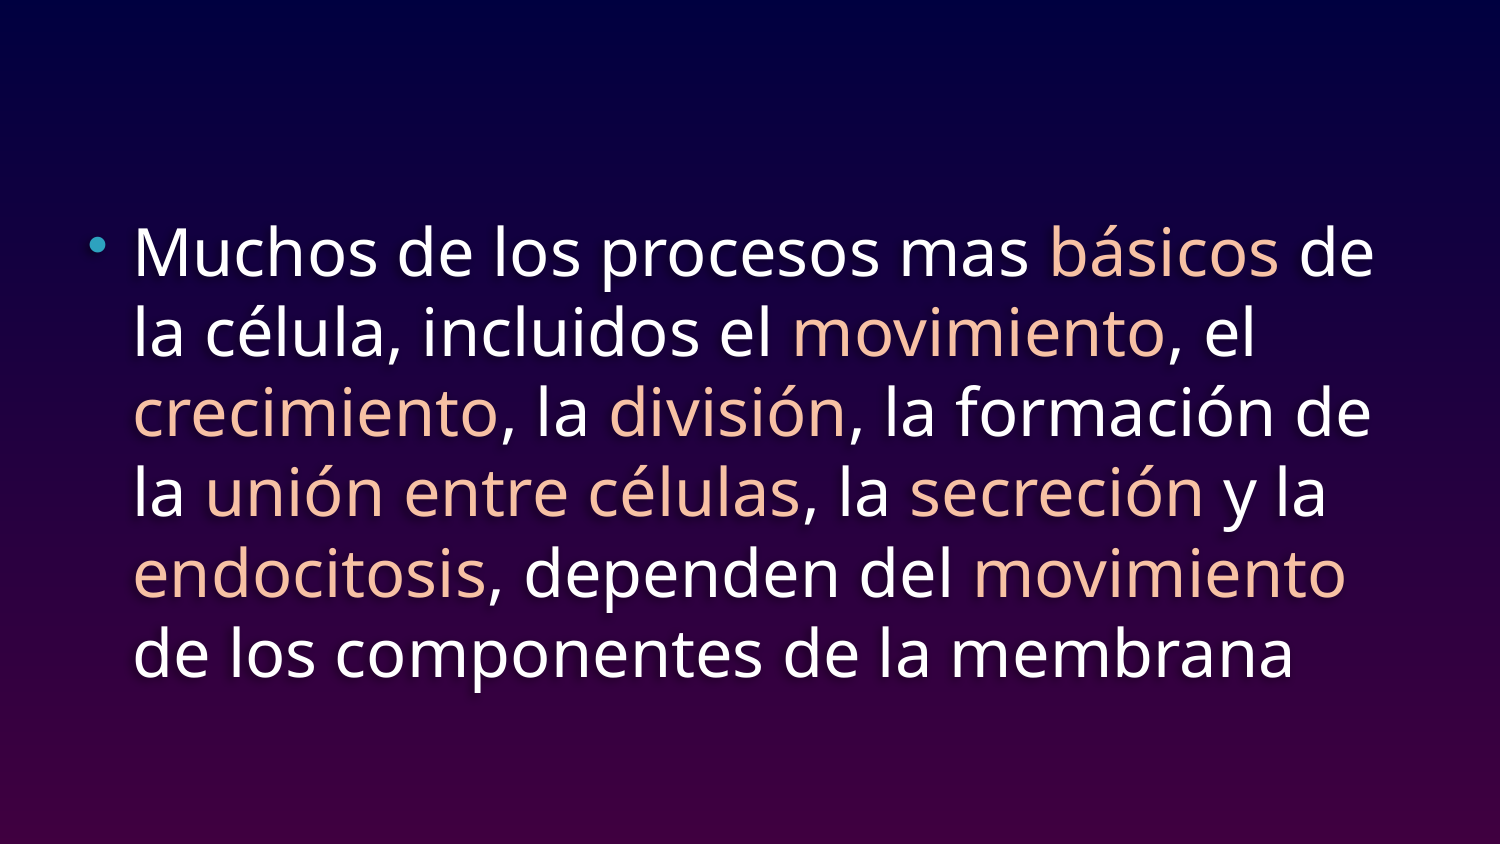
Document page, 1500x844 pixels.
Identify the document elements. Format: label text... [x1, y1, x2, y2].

list Muchos de los procesos mas básicos de la célula, incluidos el movimiento, el crecimiento, la división, la formación de la unión entre células, la secreción y la endocitosis, dependen del movimiento de los componentes de la membrana [75, 202, 1425, 760]
